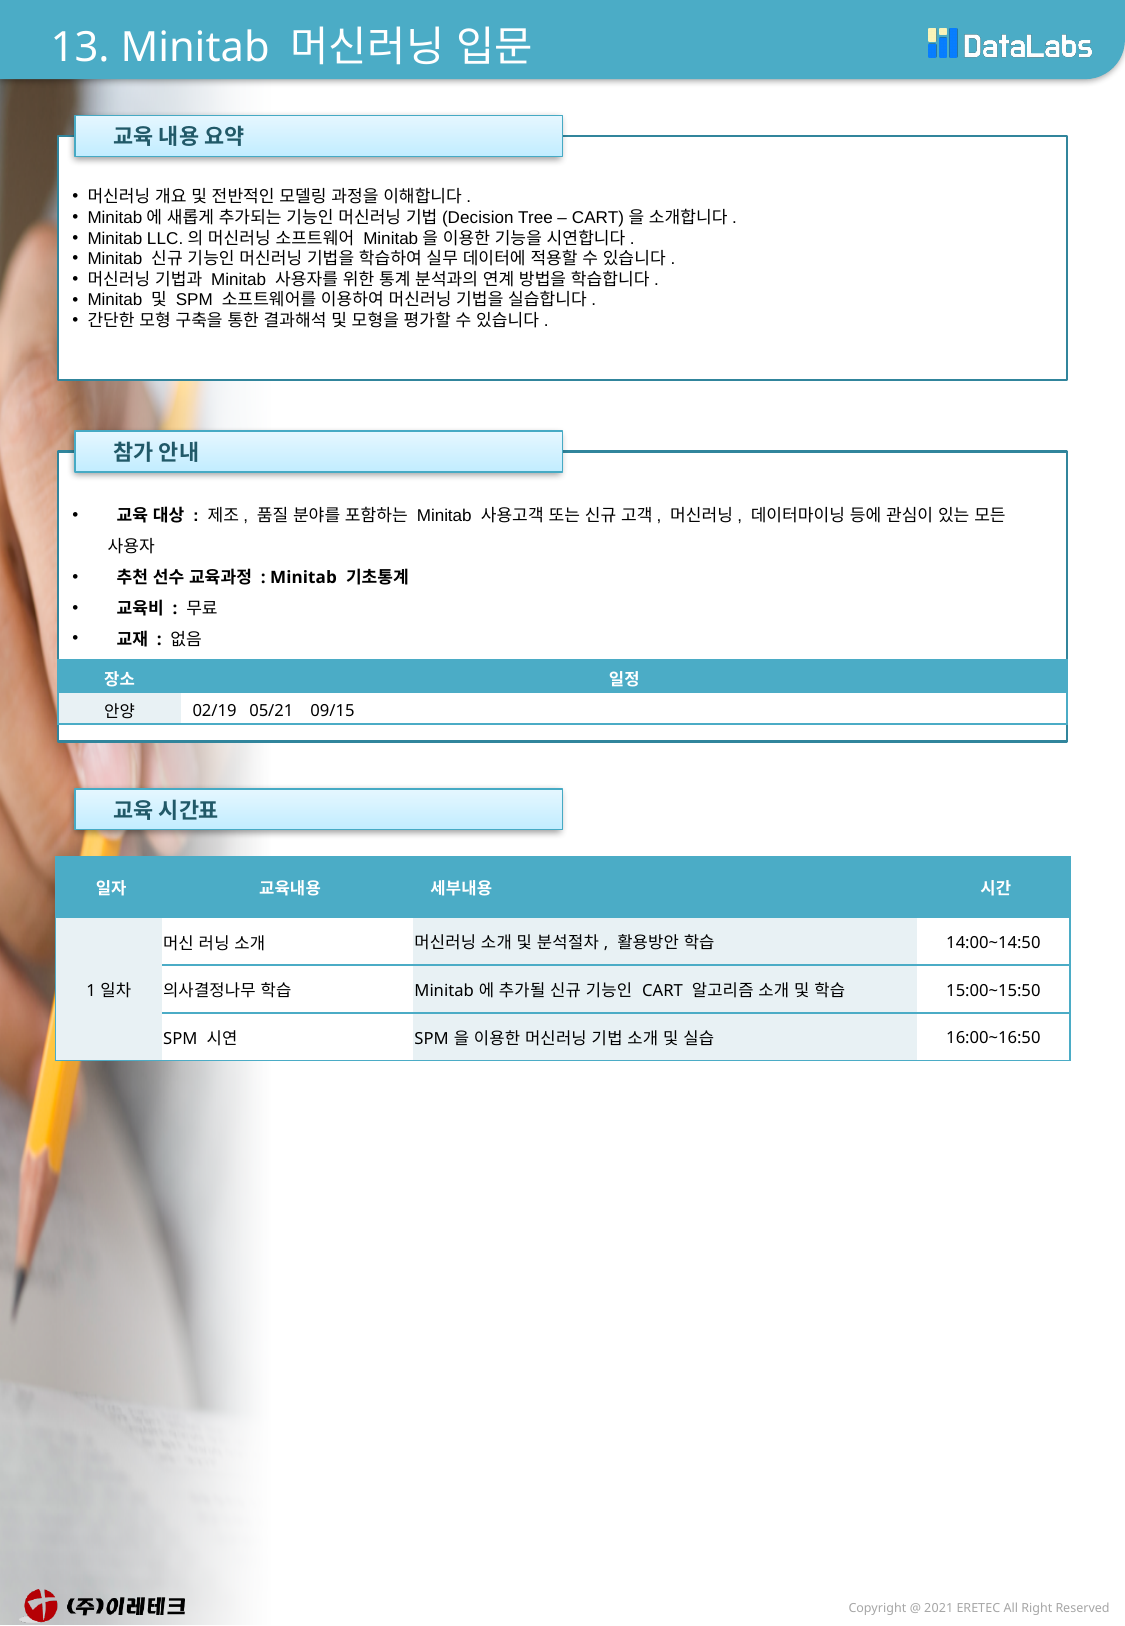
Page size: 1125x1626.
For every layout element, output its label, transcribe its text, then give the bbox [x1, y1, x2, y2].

text_box [55, 134, 1070, 382]
text_box 머신러닝 개요 및 전반적인 모델링 과정을 이해합니다. Minitab에 새롭게 추가되는 기능인 머신러닝 기법(Decision Tree – CART)을 소개합니다. Minitab LLC.의 머신러닝 소프트웨어 Minitab을 이용한 기능을 시연합니다. Minitab 신규 기능인 머신러닝 기법을 학습하여 실무 데이터에 적용할 수 있습니다. 머신러닝 기법과 Minitab 사용자를 위한 통계 분석과의 연계 방법을 학습합니다. Minitab 및 SPM 소프트웨어를 이용하여 머신러닝 기법을 실습합니다. 간단한 모형 구축을 통한 결과해석 및 모형을 평가할 수 있습니다. [57, 157, 1068, 338]
title 13. Minitab 머신러닝 입문 [35, 9, 1049, 80]
table_cell 안양 [59, 693, 181, 723]
table_cell 1일차 [56, 918, 162, 1060]
table_cell 02/19 05/21 09/15 [181, 693, 1066, 723]
table_cell 머신 러닝 소개 [162, 918, 413, 964]
table_cell 의사결정나무 학습 [162, 966, 413, 1012]
table_cell SPM을 이용한 머신러닝 기법 소개 및 실습 [413, 1014, 917, 1060]
table_header 시간 [917, 858, 1069, 916]
table_cell 16:00~16:50 [917, 1014, 1069, 1060]
table_cell Minitab에 추가될 신규 기능인 CART 알고리즘 소개 및 학습 [413, 966, 917, 1012]
table_cell 머신러닝 소개 및 분석절차, 활용방안 학습 [413, 918, 917, 964]
text_box 교육 시간표 [74, 788, 563, 830]
table_cell 14:00~14:50 [917, 918, 1069, 964]
table_cell SPM 시연 [162, 1014, 413, 1060]
text_box 교육 내용 요약 [74, 115, 563, 157]
table_header 세부내용 [413, 858, 917, 916]
table_cell 15:00~15:50 [917, 966, 1069, 1012]
picture [0, 23, 1125, 1625]
table_header 교육내용 [162, 858, 413, 916]
text_box 교육 대상 : 제조, 품질 분야를 포함하는 Minitab 사용고객 또는 신규 고객, 머신러닝, 데이터마이닝 등에 관심이 있는 모든 사용자 추천 선수 교육과정 : Minitab 기초통계 교육비 : 무료 교재 : 없음 [57, 486, 1068, 659]
table_header 일정 [181, 661, 1066, 691]
text_box [55, 449, 1070, 744]
table_header 일자 [56, 858, 162, 916]
table_header 장소 [59, 661, 181, 691]
text_box 참가 안내 [74, 430, 563, 473]
